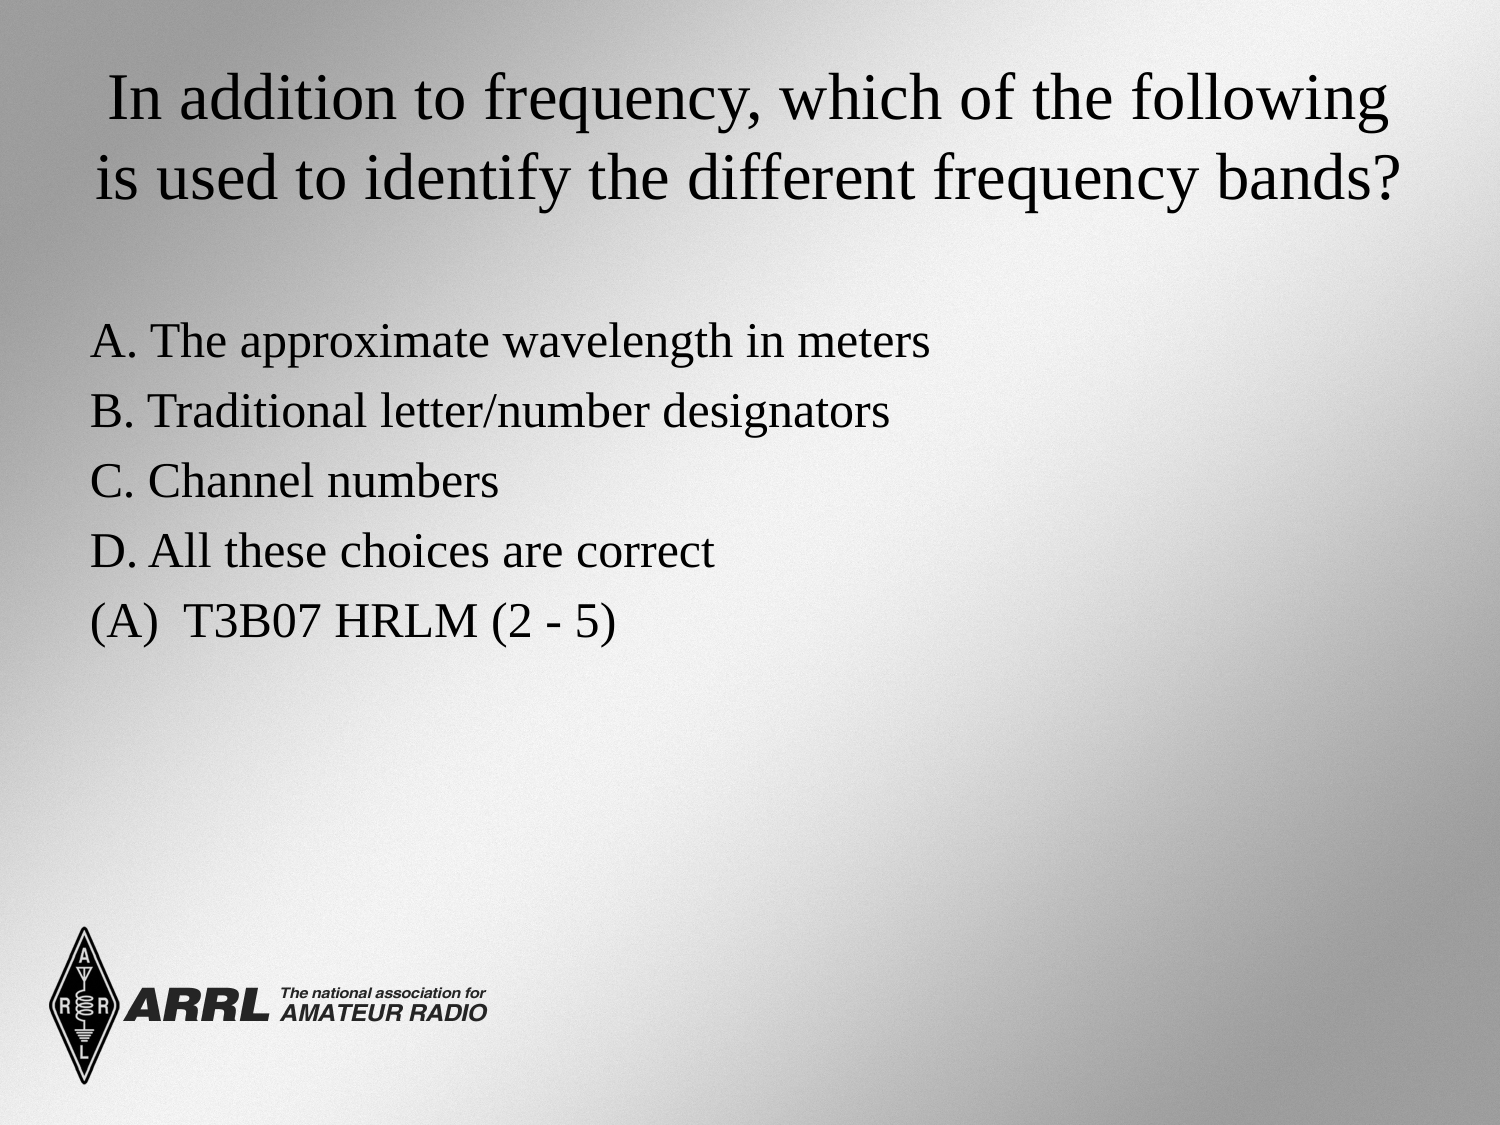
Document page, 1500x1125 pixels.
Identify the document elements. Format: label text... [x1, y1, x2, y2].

title In addition to frequency, which of the following is used to identify the different frequency bands? [75, 45, 1425, 233]
list A. The approximate wavelength in meters B. Traditional letter/number designators C. Channel numbers D. All these choices are correct (A) T3B07 HRLM (2 - 5) [75, 299, 1425, 1005]
picture [0, 0, 1500, 1125]
